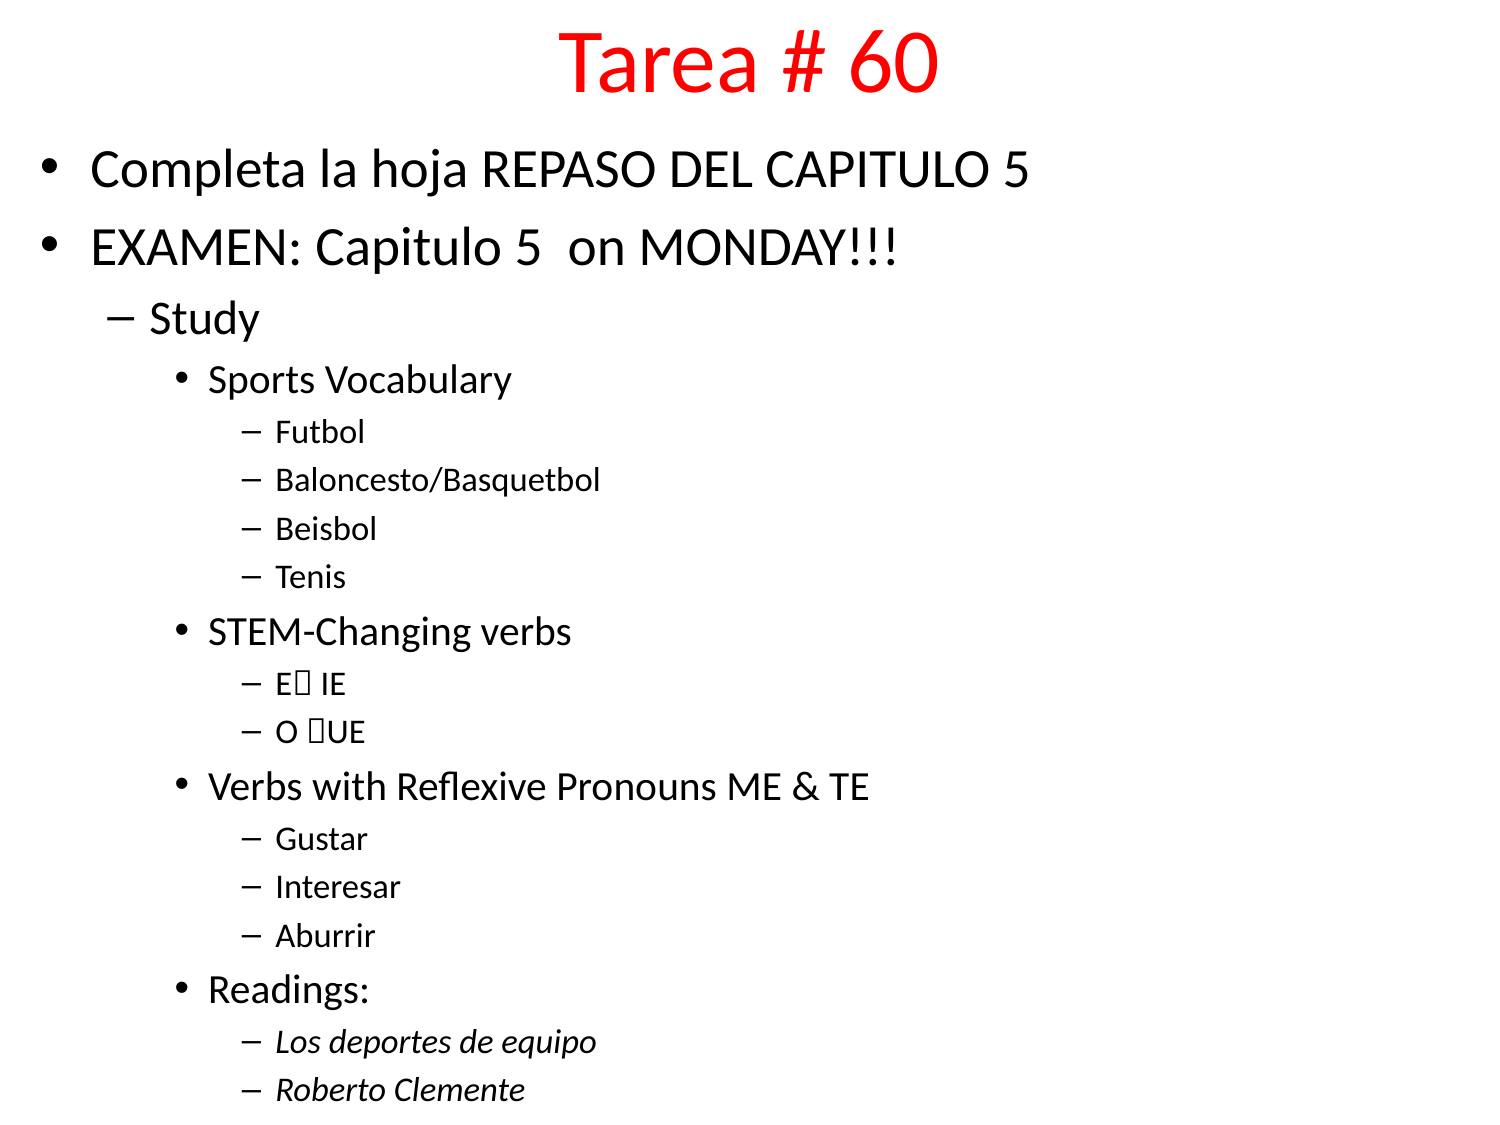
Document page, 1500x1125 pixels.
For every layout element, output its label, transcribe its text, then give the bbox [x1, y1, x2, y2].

title Tarea # 60 [75, 0, 1425, 125]
list Completa la hoja REPASO DEL CAPITULO 5 EXAMEN: Capitulo 5 on MONDAY!!! Study Sports Vocabulary Futbol Baloncesto/Basquetbol Beisbol Tenis STEM-Changing verbs E IE O UE Verbs with Reflexive Pronouns ME & TE Gustar Interesar Aburrir Readings: Los deportes de equipo Roberto Clemente [24, 125, 1450, 1125]
